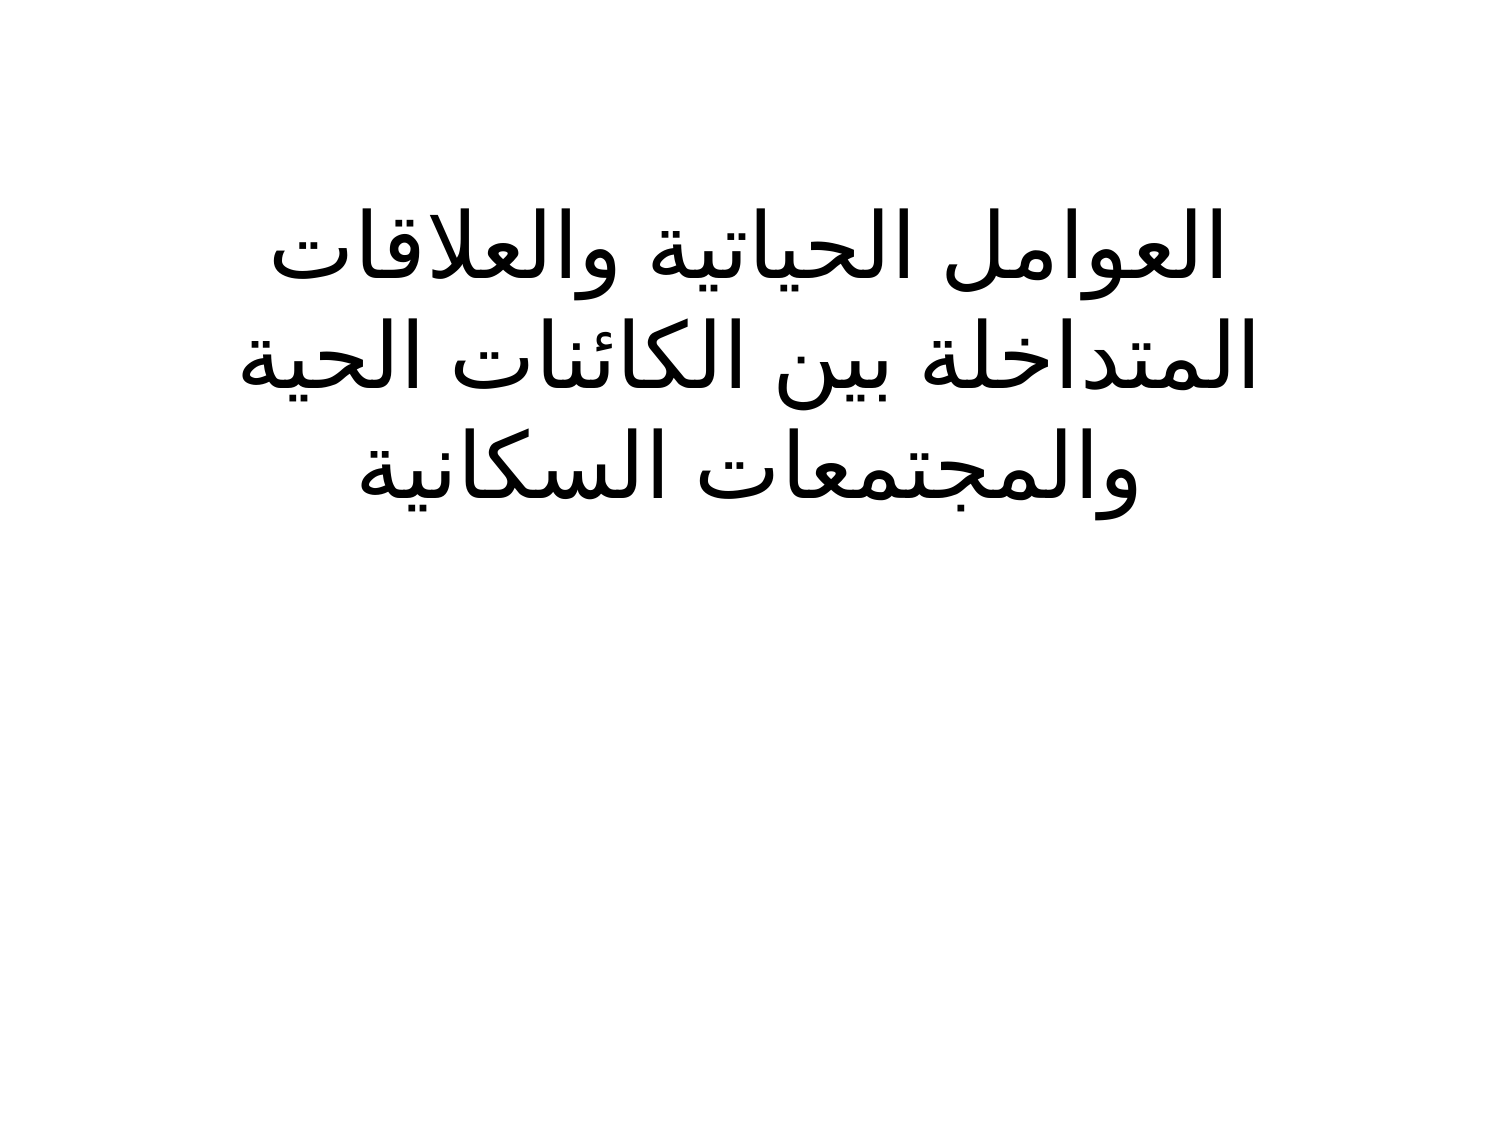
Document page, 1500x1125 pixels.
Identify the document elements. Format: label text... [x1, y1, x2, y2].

title العوامل الحياتية والعلاقات المتداخلة بين الكائنات الحية والمجتمعات السكانية [112, 113, 1388, 591]
